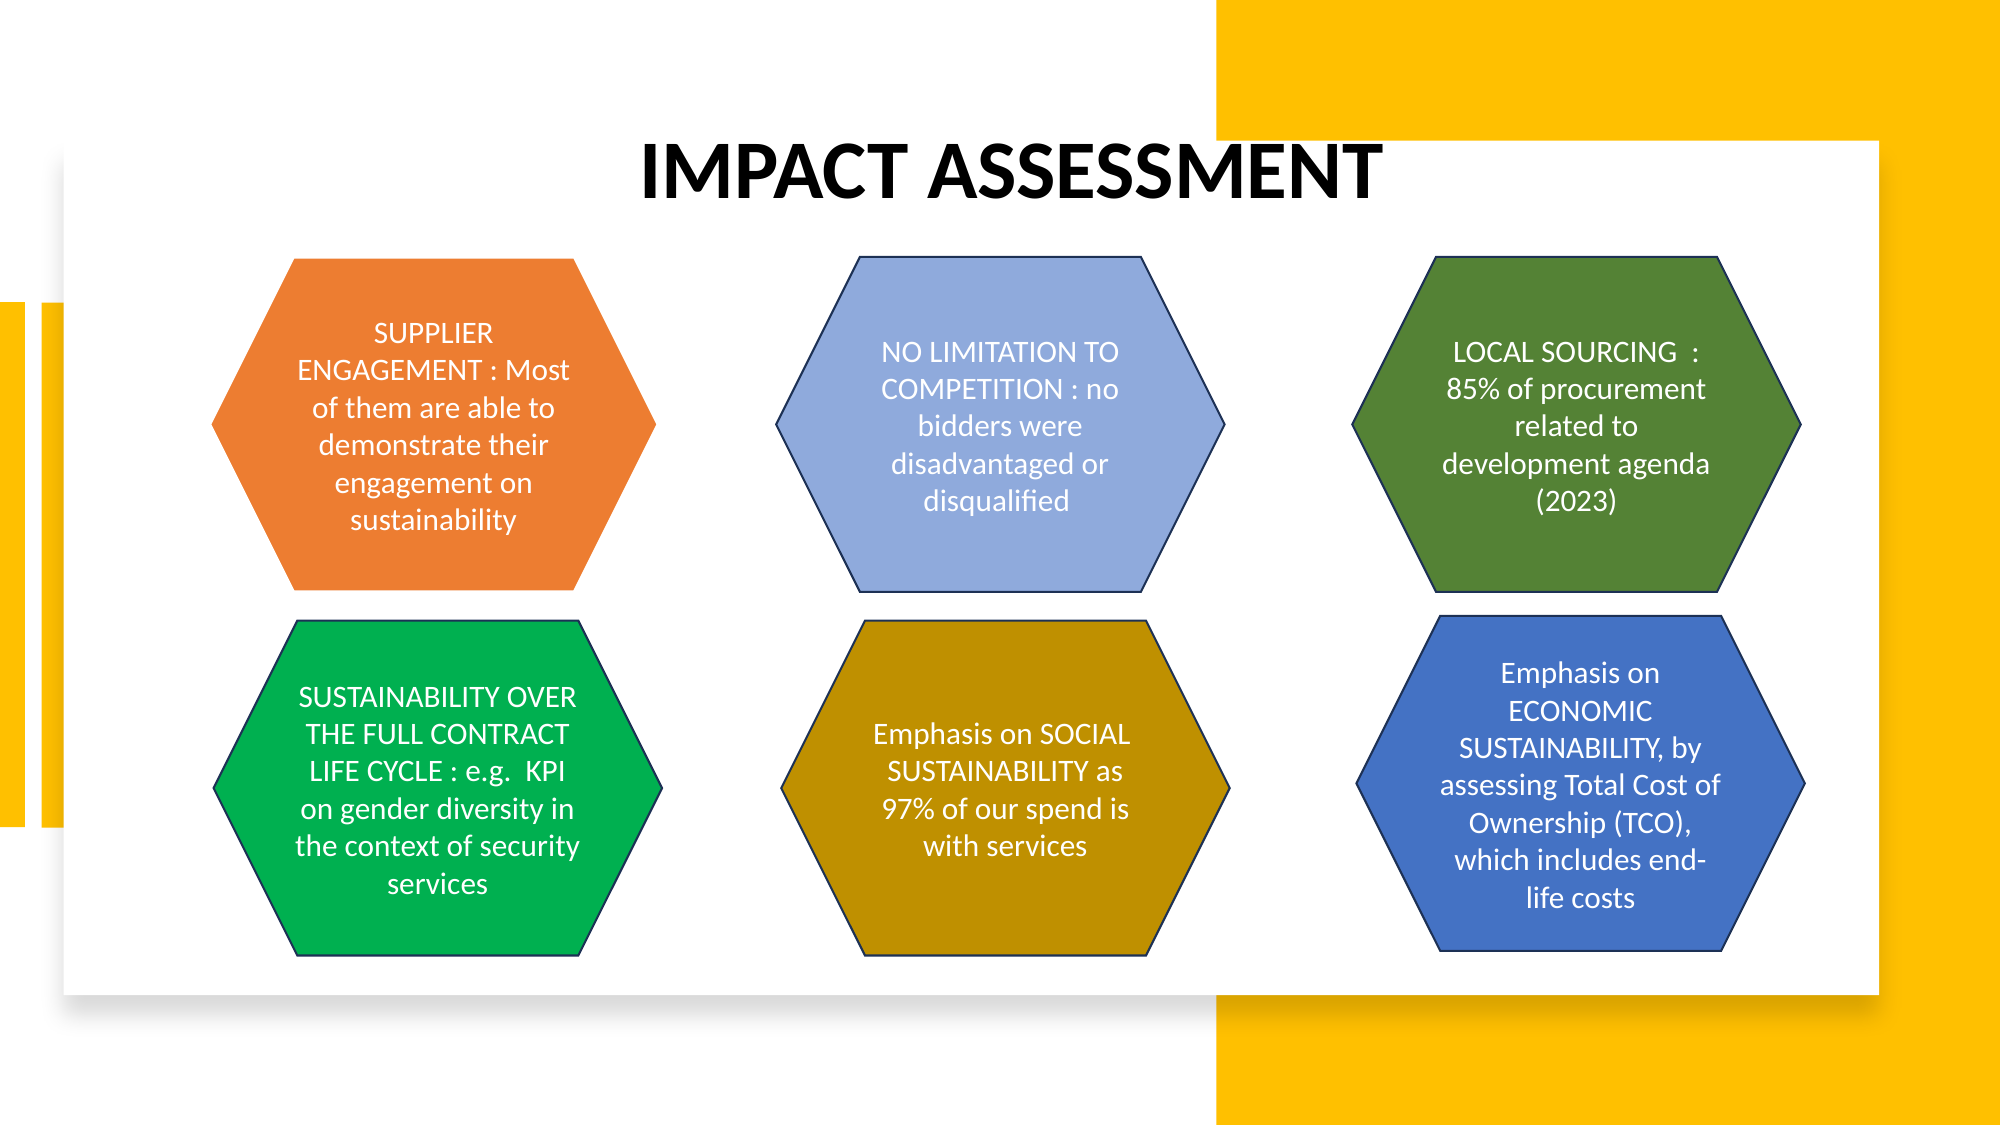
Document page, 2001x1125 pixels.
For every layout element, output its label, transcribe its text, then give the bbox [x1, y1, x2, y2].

text_box [0, 301, 26, 828]
text_box [41, 302, 53, 829]
text_box SUPPLIER ENGAGEMENT : Most of them are able to demonstrate their engagement on sustainability [207, 278, 660, 594]
text_box [1215, 0, 2000, 1125]
text_box Emphasis on SOCIAL SUSTAINABILITY as 97% of our spend is with services [780, 619, 1231, 957]
text_box Emphasis on ECONOMIC SUSTAINABILITY, by assessing Total Cost of Ownership (TCO), which includes end-life costs [1355, 614, 1807, 952]
text_box SUSTAINABILITY OVER THE FULL CONTRACT LIFE CYCLE : e.g. KPI on gender diversity in the context of security services [212, 619, 664, 957]
text_box [0, 0, 1215, 1125]
text_box NO LIMITATION TO COMPETITION : no bidders were disadvantaged or disqualified [775, 278, 1226, 593]
text_box LOCAL SOURCING : 85% of procurement related to development agenda (2023) [1351, 278, 1802, 593]
text_box [63, 140, 1880, 996]
title IMPACT ASSESSMENT [137, 59, 1863, 278]
